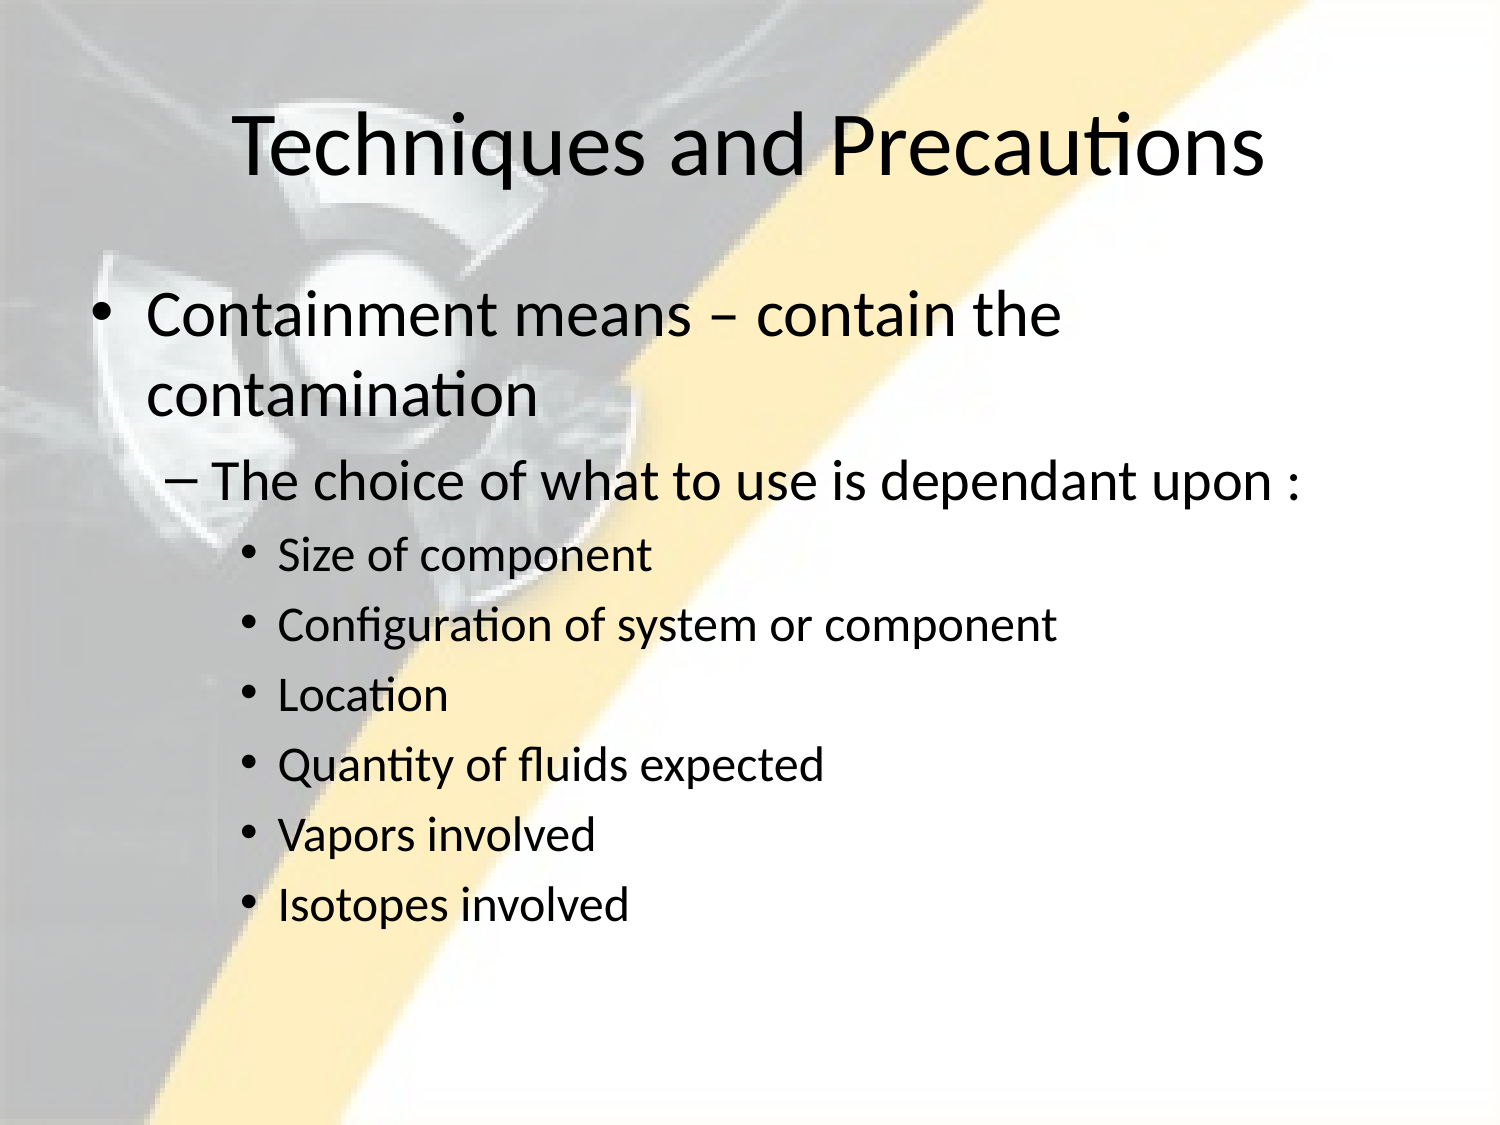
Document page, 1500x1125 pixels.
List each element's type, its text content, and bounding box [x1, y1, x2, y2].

title Techniques and Precautions [75, 45, 1425, 233]
list Containment means – contain the contamination The choice of what to use is dependant upon : Size of component Configuration of system or component Location Quantity of fluids expected Vapors involved Isotopes involved [75, 262, 1425, 1005]
